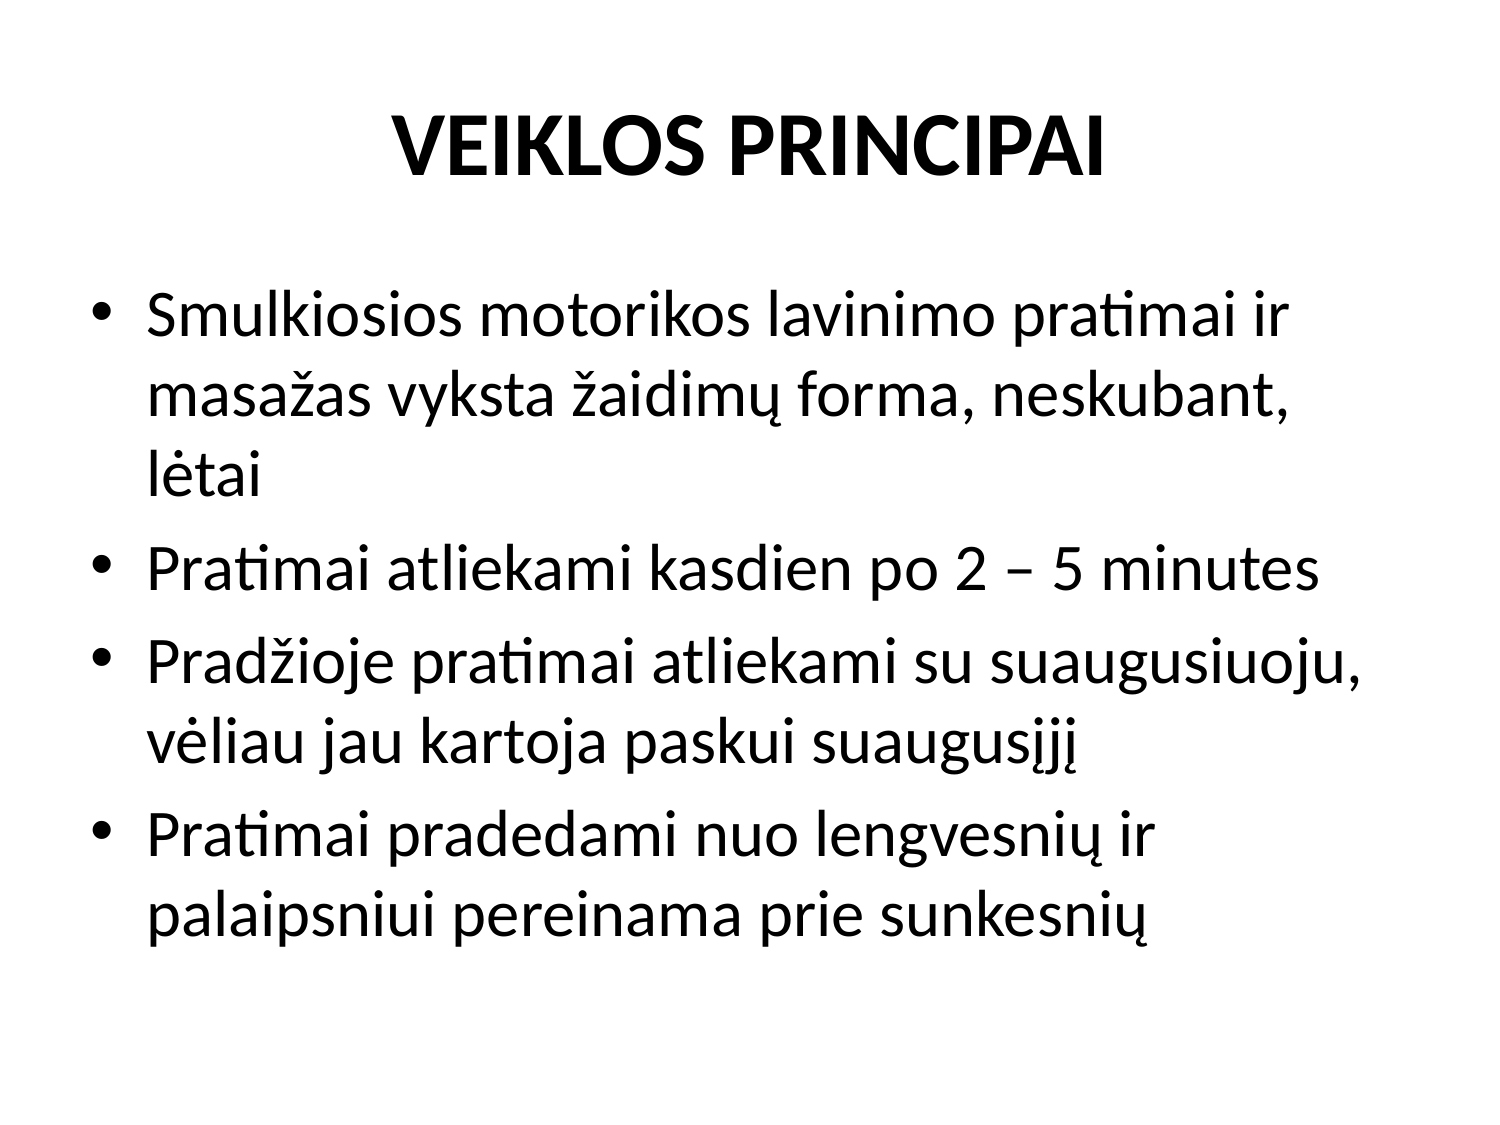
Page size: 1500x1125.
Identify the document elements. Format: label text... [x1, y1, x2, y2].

title VEIKLOS PRINCIPAI [74, 44, 1426, 233]
list Smulkiosios motorikos lavinimo pratimai ir masažas vyksta žaidimų forma, neskubant, lėtai Pratimai atliekami kasdien po 2 – 5 minutes Pradžioje pratimai atliekami su suaugusiuoju, vėliau jau kartoja paskui suaugusįjį Pratimai pradedami nuo lengvesnių ir palaipsniui pereinama prie sunkesnių [74, 262, 1426, 1006]
